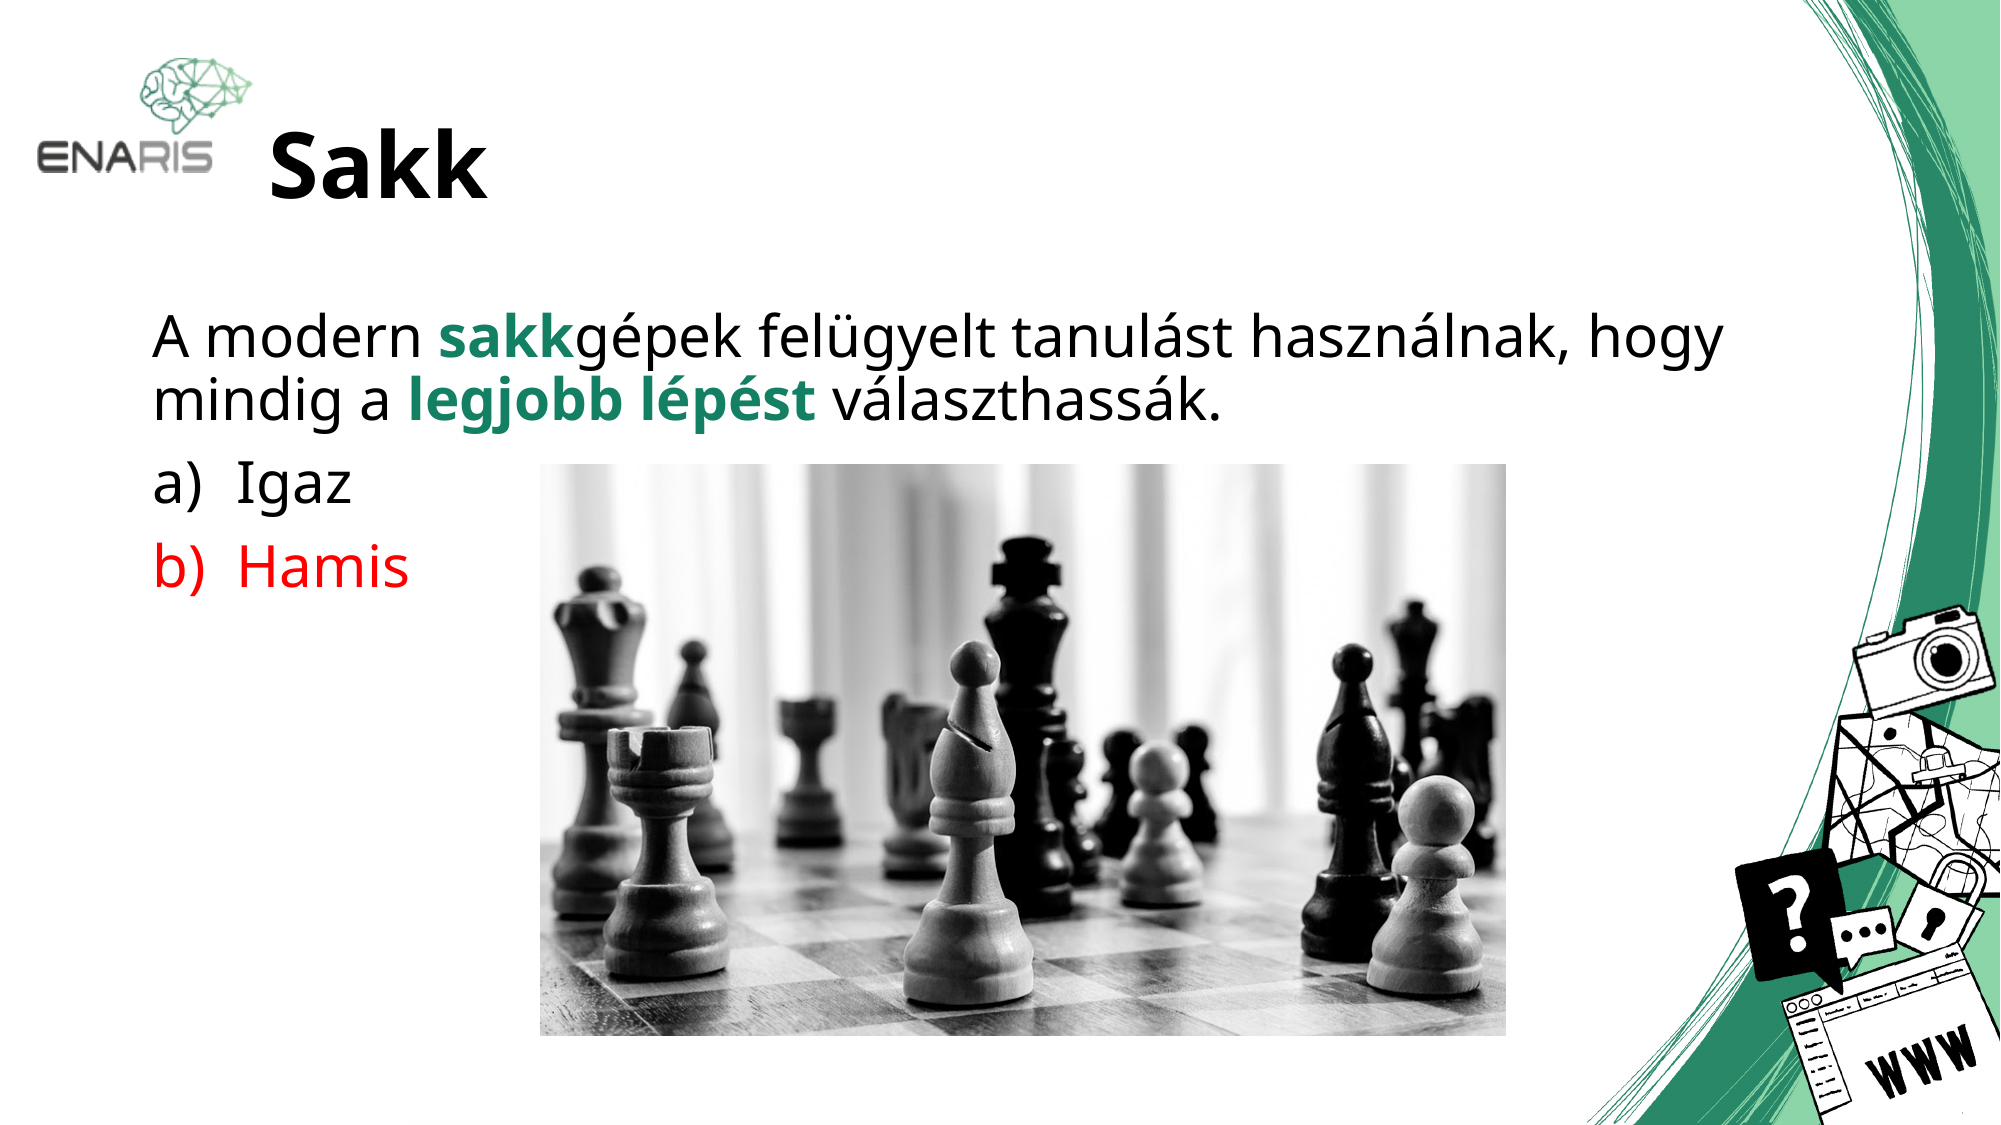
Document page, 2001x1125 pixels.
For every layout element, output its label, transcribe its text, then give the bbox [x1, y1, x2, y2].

picture [37, 58, 254, 173]
title Sakk [253, 59, 1863, 278]
list A modern sakkgépek felügyelt tanulást használnak, hogy mindig a legjobb lépést választhassák. Igaz Hamis [137, 299, 1863, 1014]
picture [408, 0, 2000, 1125]
